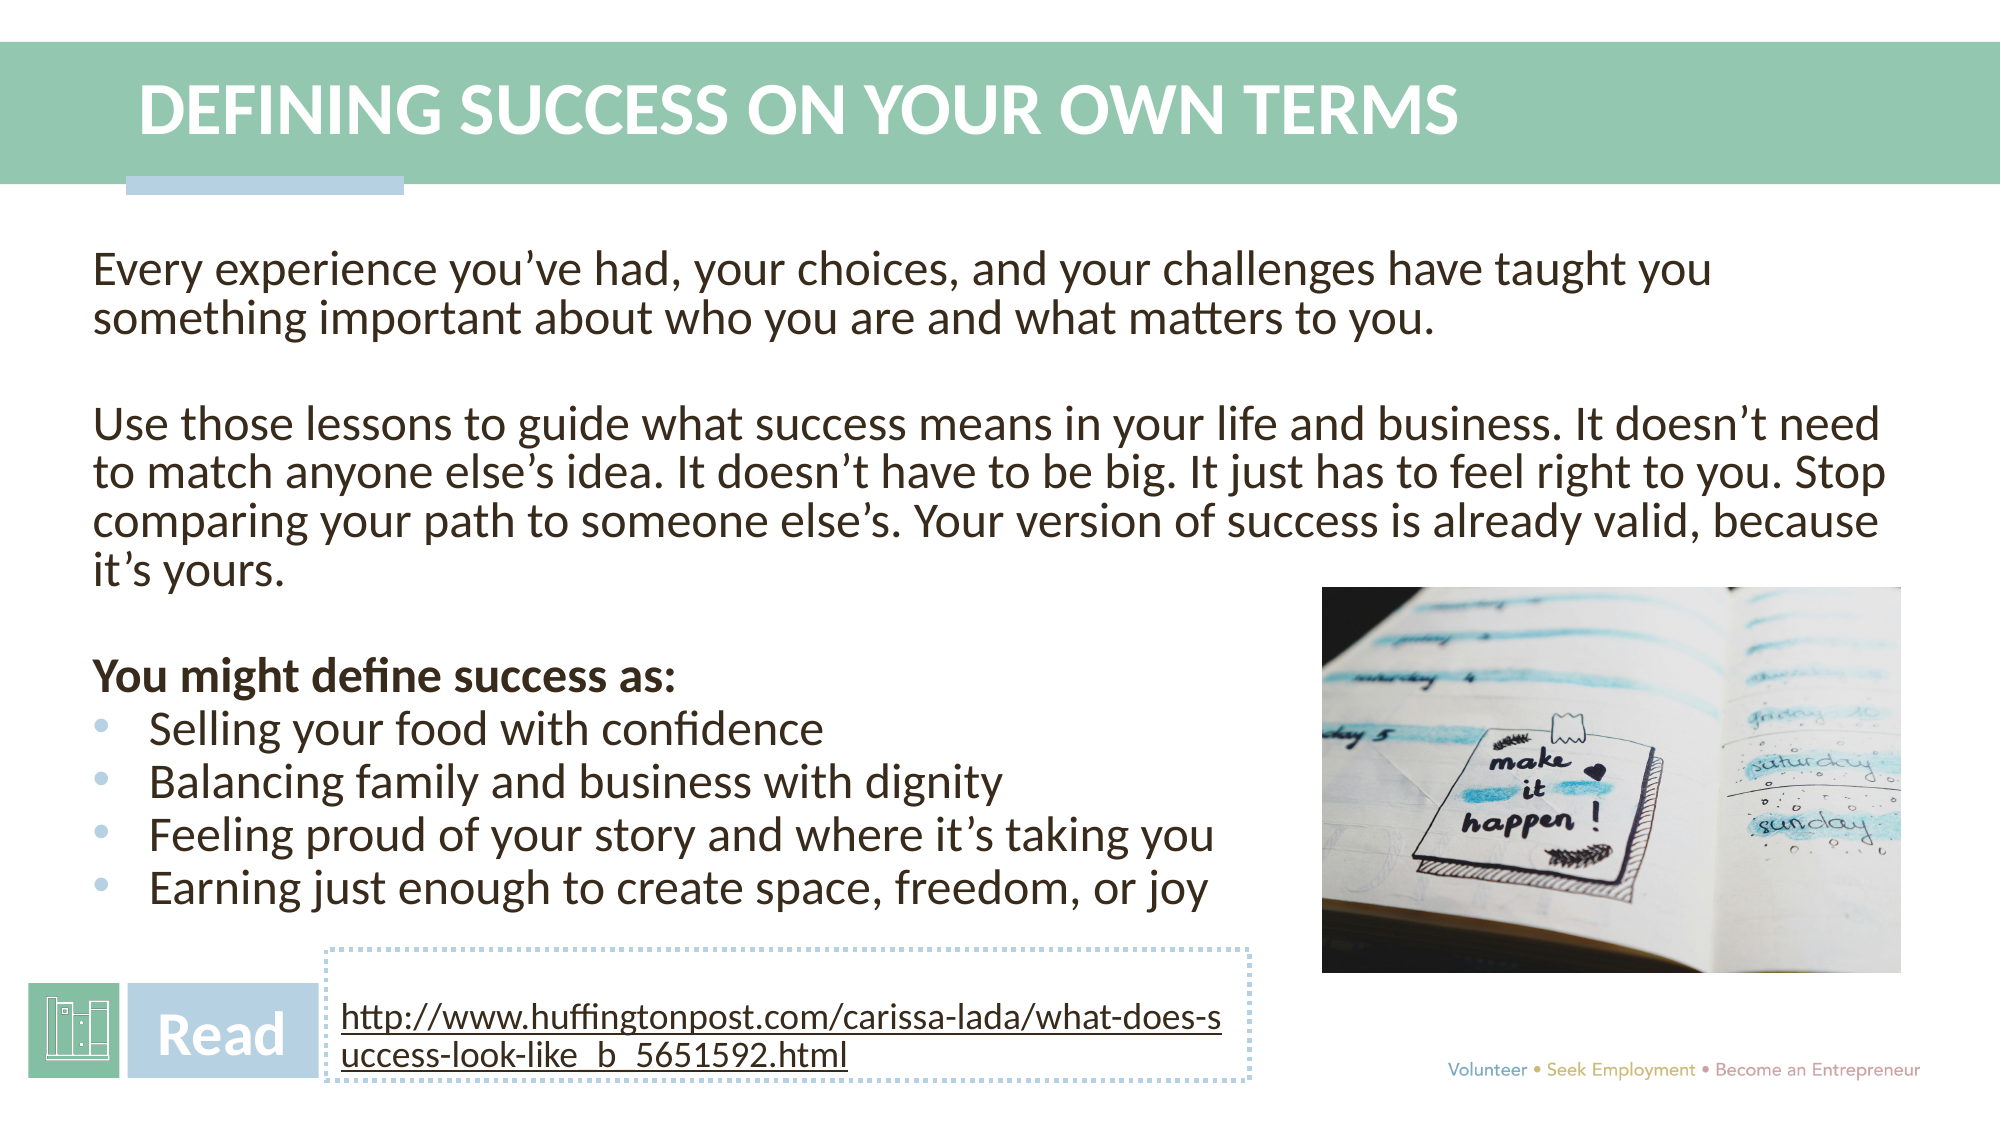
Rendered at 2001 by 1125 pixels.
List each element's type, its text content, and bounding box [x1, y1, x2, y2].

picture [1418, 1046, 1971, 1103]
list Every experience you’ve had, your choices, and your challenges have taught you something important about who you are and what matters to you. Use those lessons to guide what success means in your life and business. It doesn’t need to match anyone else’s idea. It doesn’t have to be big. It just has to feel right to you. Stop comparing your path to someone else’s. Your version of success is already valid, because it’s yours. You might define success as: Selling your food with confidence Balancing family and business with dignity Feeling proud of your story and where it’s taking you Earning just enough to create space, freedom, or joy [77, 186, 1926, 933]
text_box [28, 983, 486, 1079]
list DEFINING SUCCESS ON YOUR OWN TERMS [123, 51, 1913, 170]
text_box http://www.huffingtonpost.com/carissa-lada/what-does-success-look-like_b_5651592.html [325, 948, 1250, 1082]
picture [1322, 587, 1901, 973]
